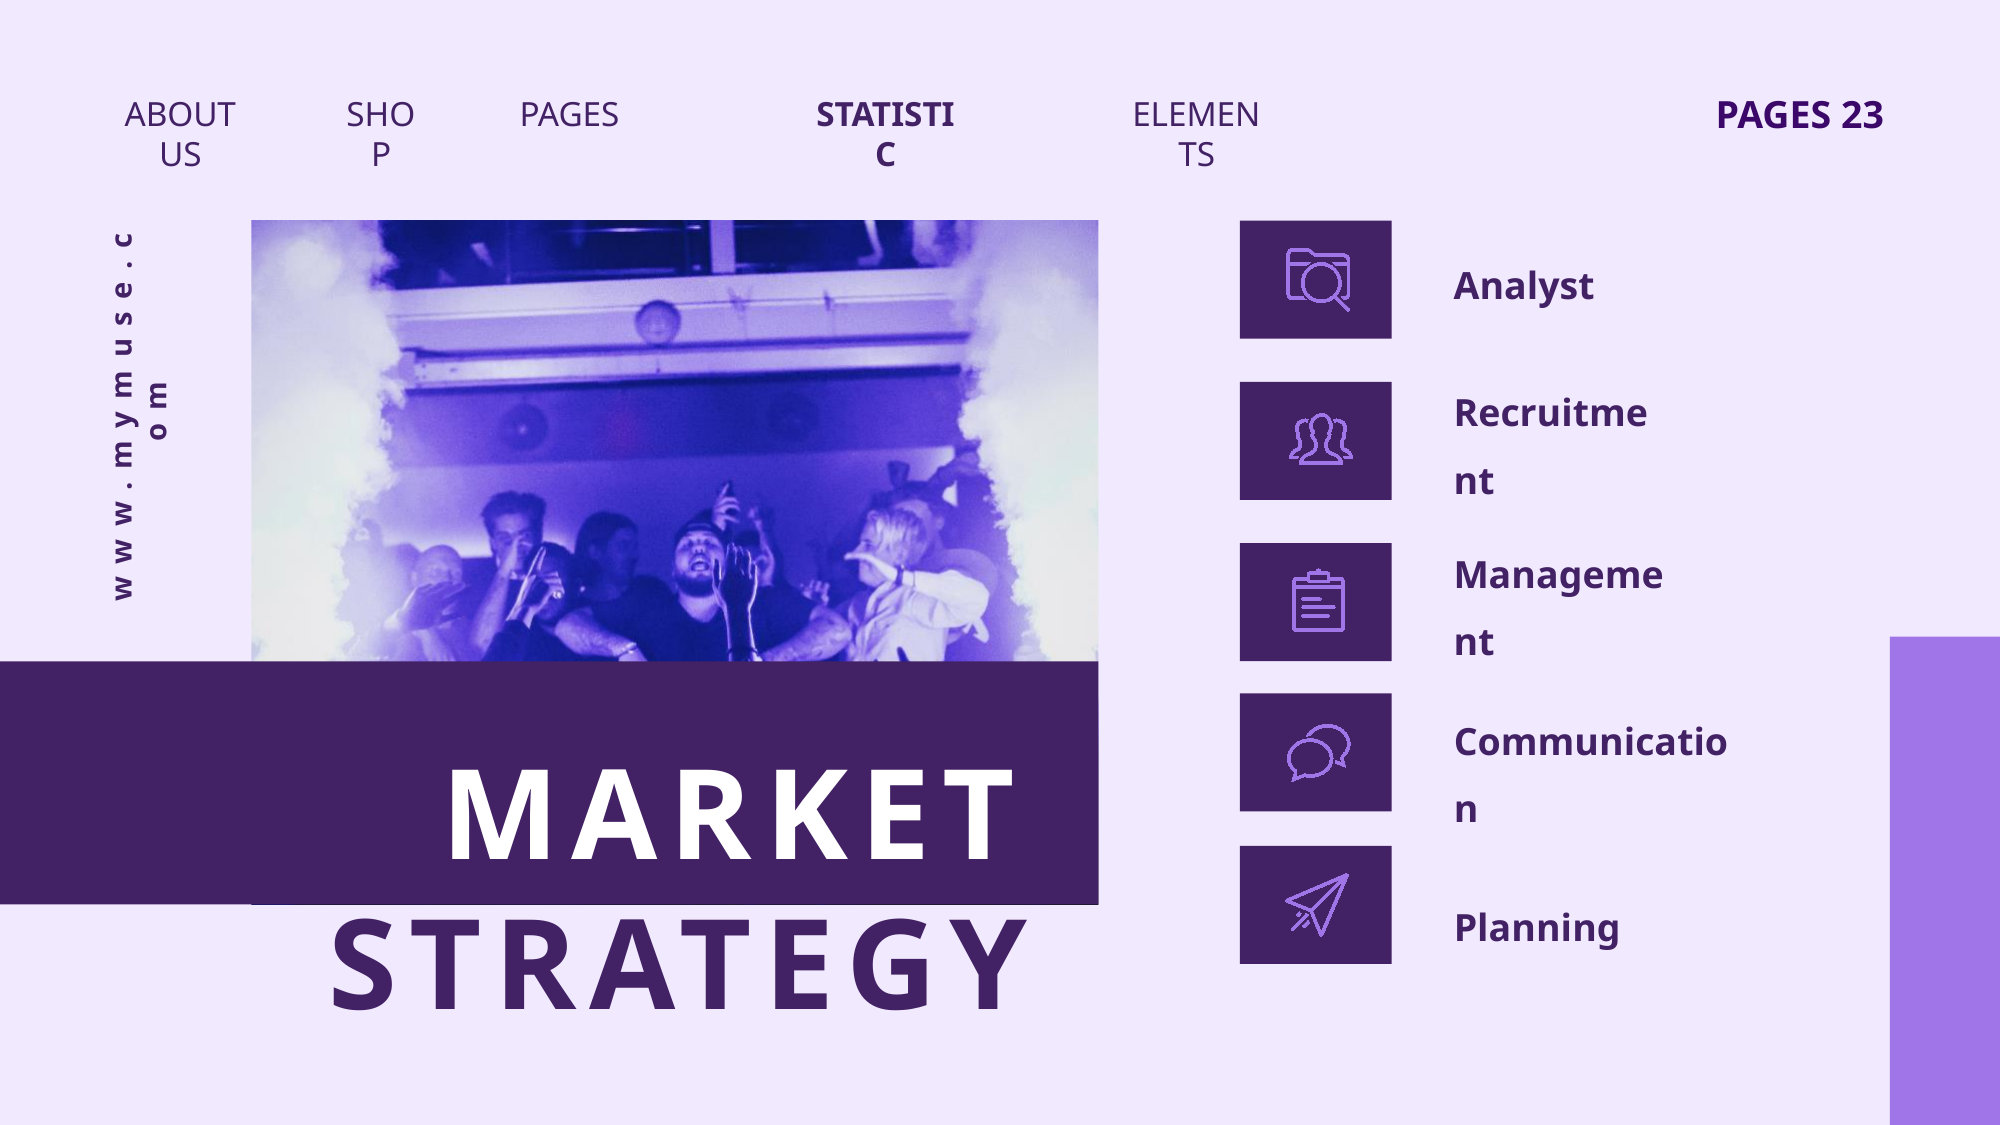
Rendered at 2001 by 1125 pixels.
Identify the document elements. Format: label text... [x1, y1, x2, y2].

text_box Recruitment [1438, 359, 1686, 510]
text_box [1239, 845, 1393, 965]
text_box [1239, 692, 1393, 812]
text_box [1239, 381, 1393, 501]
text_box [1287, 738, 1334, 782]
text_box [1289, 418, 1309, 459]
text_box [1239, 542, 1393, 662]
text_box Planning [1439, 873, 1749, 956]
text_box Management [1438, 520, 1686, 671]
text_box [1299, 413, 1343, 465]
text_box Communication [1439, 687, 1749, 838]
text_box [1306, 724, 1351, 768]
text_box [1889, 636, 2000, 1125]
text_box [1239, 220, 1393, 340]
text_box [1333, 418, 1353, 459]
text_box [1285, 873, 1349, 937]
text_box www.mymuse.com [94, 191, 180, 632]
text_box MARKET STRATEGY [286, 905, 1044, 1042]
text_box Analyst [1438, 231, 1686, 315]
text_box PAGES 23 [1700, 83, 1900, 144]
text_box [1292, 568, 1345, 632]
picture [251, 220, 1099, 905]
text_box [1286, 248, 1350, 312]
text_box [0, 660, 251, 905]
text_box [95, 86, 1285, 142]
